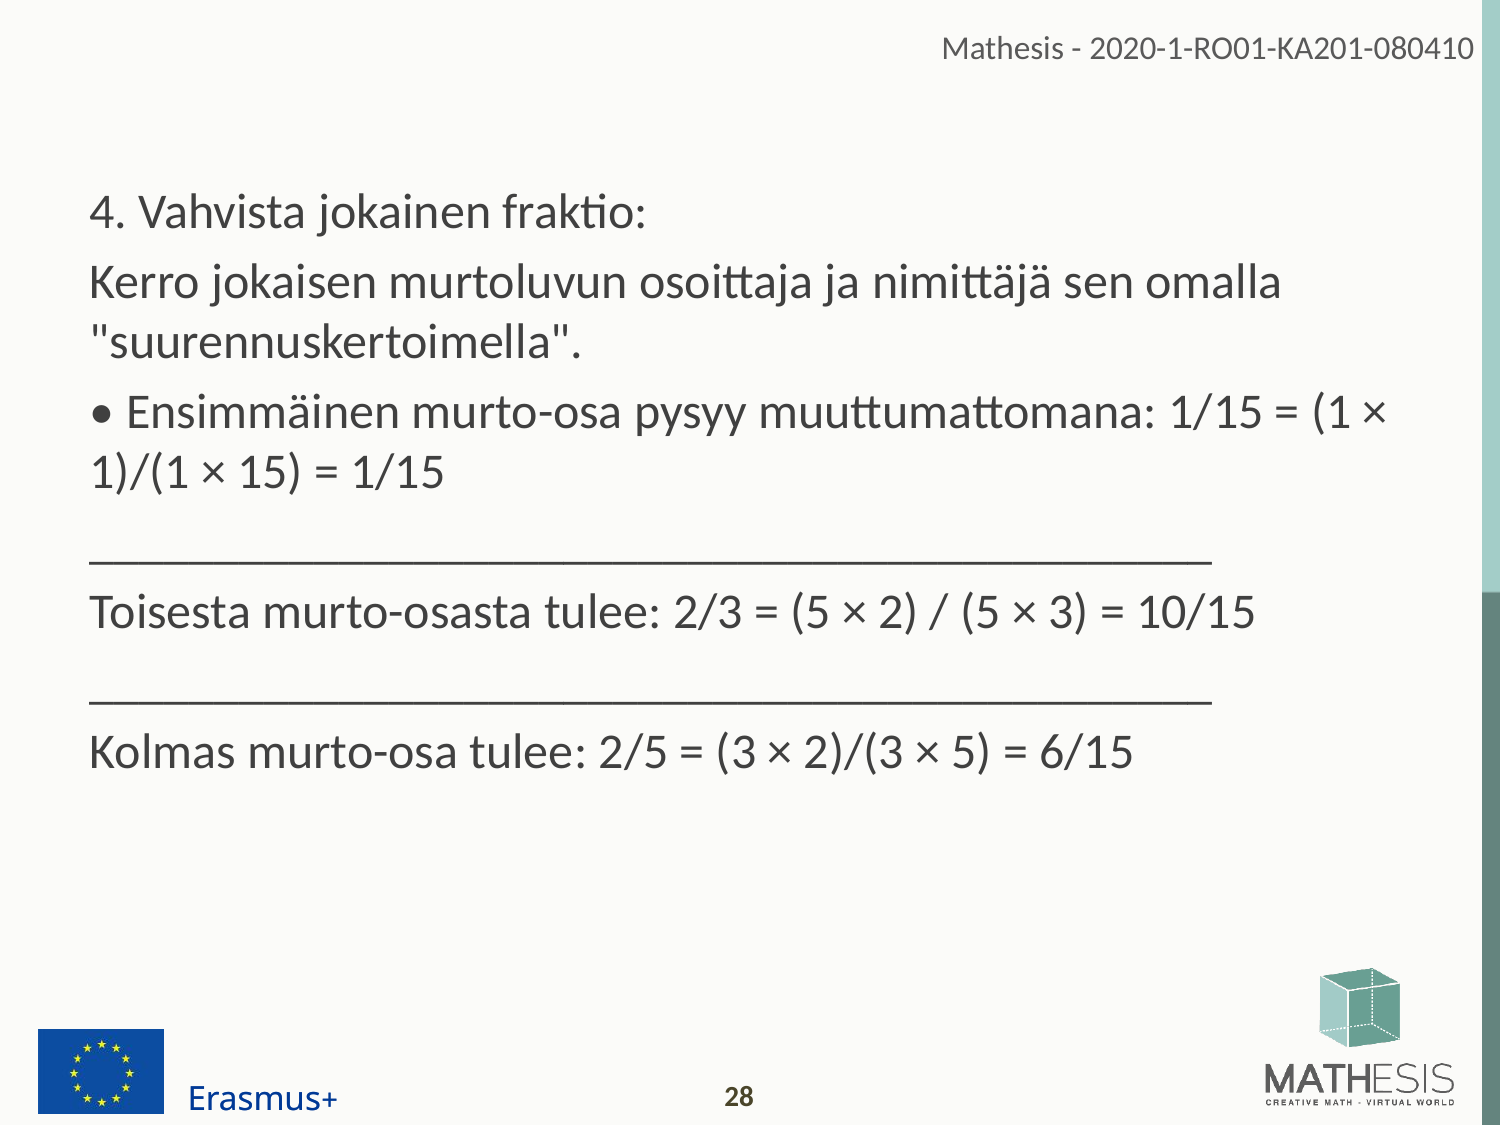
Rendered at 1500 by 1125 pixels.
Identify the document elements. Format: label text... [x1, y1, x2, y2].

picture [38, 1029, 164, 1114]
list 4. Vahvista jokainen fraktio: Kerro jokaisen murtoluvun osoittaja ja nimittäjä sen omalla "suurennuskertoimella". • Ensimmäinen murto-osa pysyy muuttumattomana: 1/15 = (1 × 1)/(1 × 15) = 1/15 _____________________________________________ Toisesta murto-osasta tulee: 2/3 = (5 × 2) / (5 × 3) = 10/15 _____________________________________________ Kolmas murto-osa tulee: 2/5 = (3 × 2)/(3 × 5) = 6/15 [75, 171, 1425, 914]
